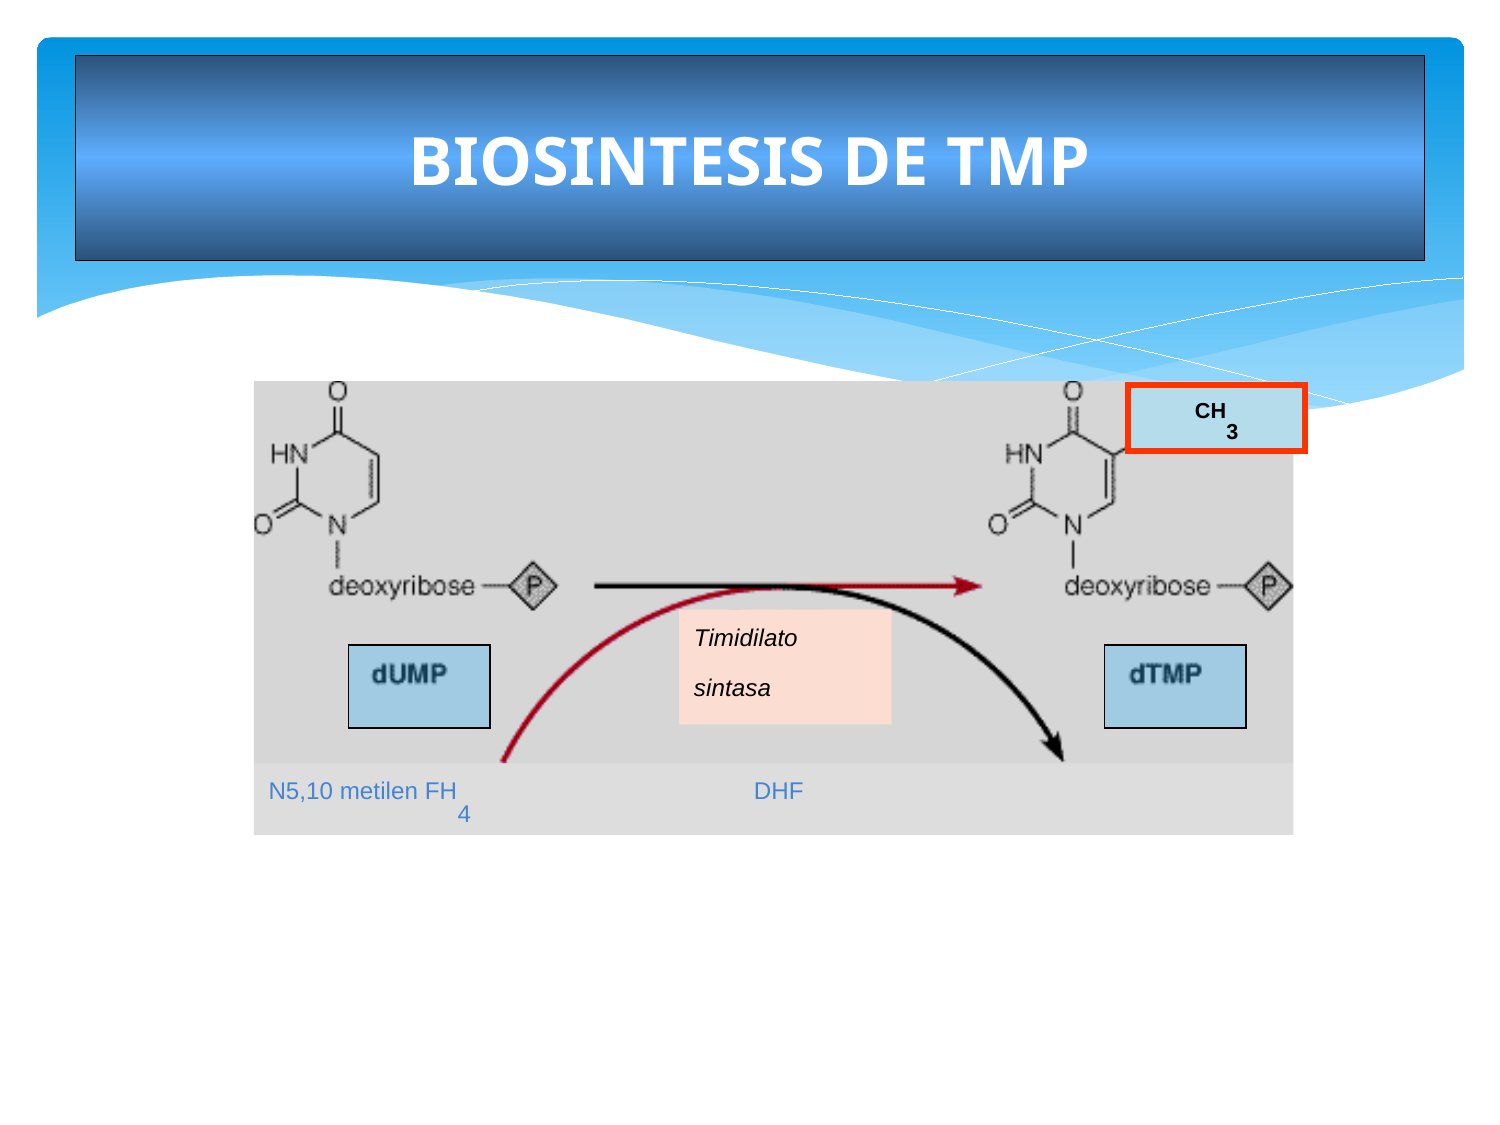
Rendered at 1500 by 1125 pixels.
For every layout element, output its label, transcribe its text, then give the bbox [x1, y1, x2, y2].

text_box CH3 [1298, 385, 1306, 452]
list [253, 381, 1294, 764]
text_box N5,10 metilen FH4 DHF [253, 772, 1294, 835]
title BIOSINTESIS DE TMP [75, 55, 1425, 261]
